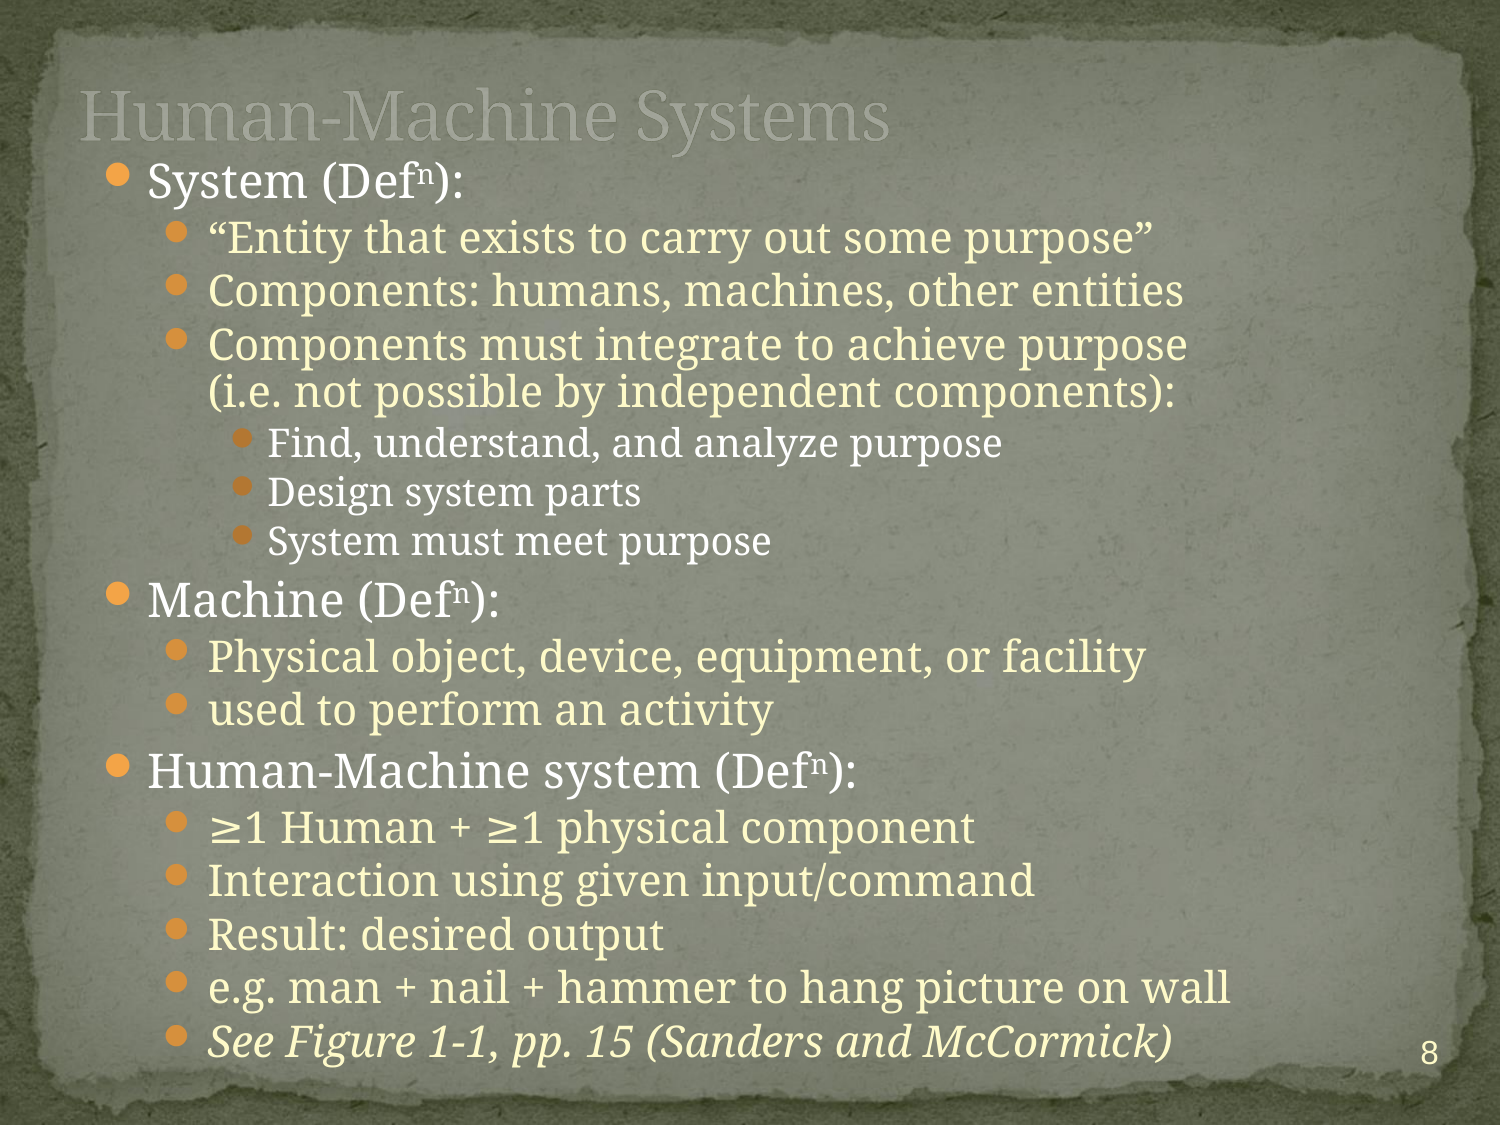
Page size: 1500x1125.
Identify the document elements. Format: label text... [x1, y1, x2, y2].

slide_number 8 [1379, 1014, 1480, 1089]
list System (Defn): “Entity that exists to carry out some purpose” Components: humans, machines, other entities Components must integrate to achieve purpose (i.e. not possible by independent components): Find, understand, and analyze purpose Design system parts System must meet purpose Machine (Defn): Physical object, device, equipment, or facility used to perform an activity Human-Machine system (Defn): ≥1 Human + ≥1 physical component Interaction using given input/command Result: desired output e.g. man + nail + hammer to hang picture on wall See Figure 1-1, pp. 15 (Sanders and McCormick) [87, 149, 1438, 1113]
title Human-Machine Systems [62, 62, 1413, 163]
picture [0, 0, 1500, 1125]
